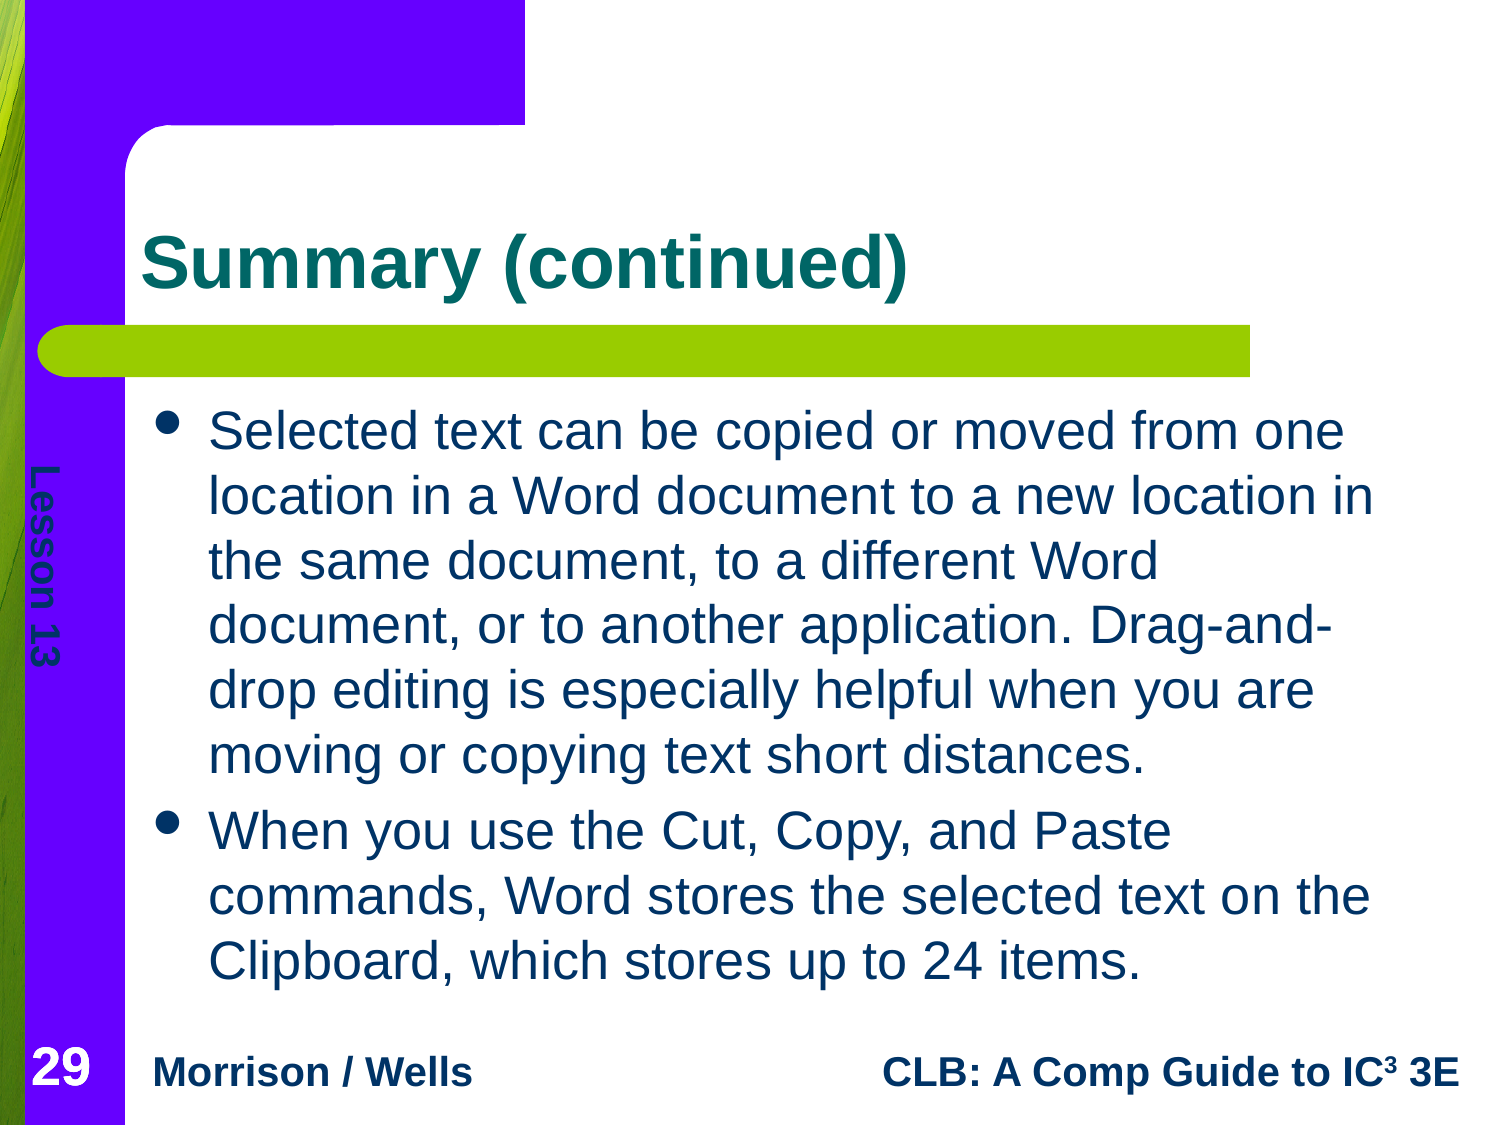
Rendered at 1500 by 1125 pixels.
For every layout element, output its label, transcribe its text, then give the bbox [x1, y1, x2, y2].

title Summary (continued) [124, 124, 1426, 313]
list Selected text can be copied or moved from one location in a Word document to a new location in the same document, to a different Word document, or to another application. Drag-and-drop editing is especially helpful when you are moving or copying text short distances. When you use the Cut, Copy, and Paste commands, Word stores the selected text on the Clipboard, which stores up to 24 items. [137, 387, 1400, 999]
picture [0, 0, 25, 1125]
text_box 29 [13, 1023, 111, 1105]
